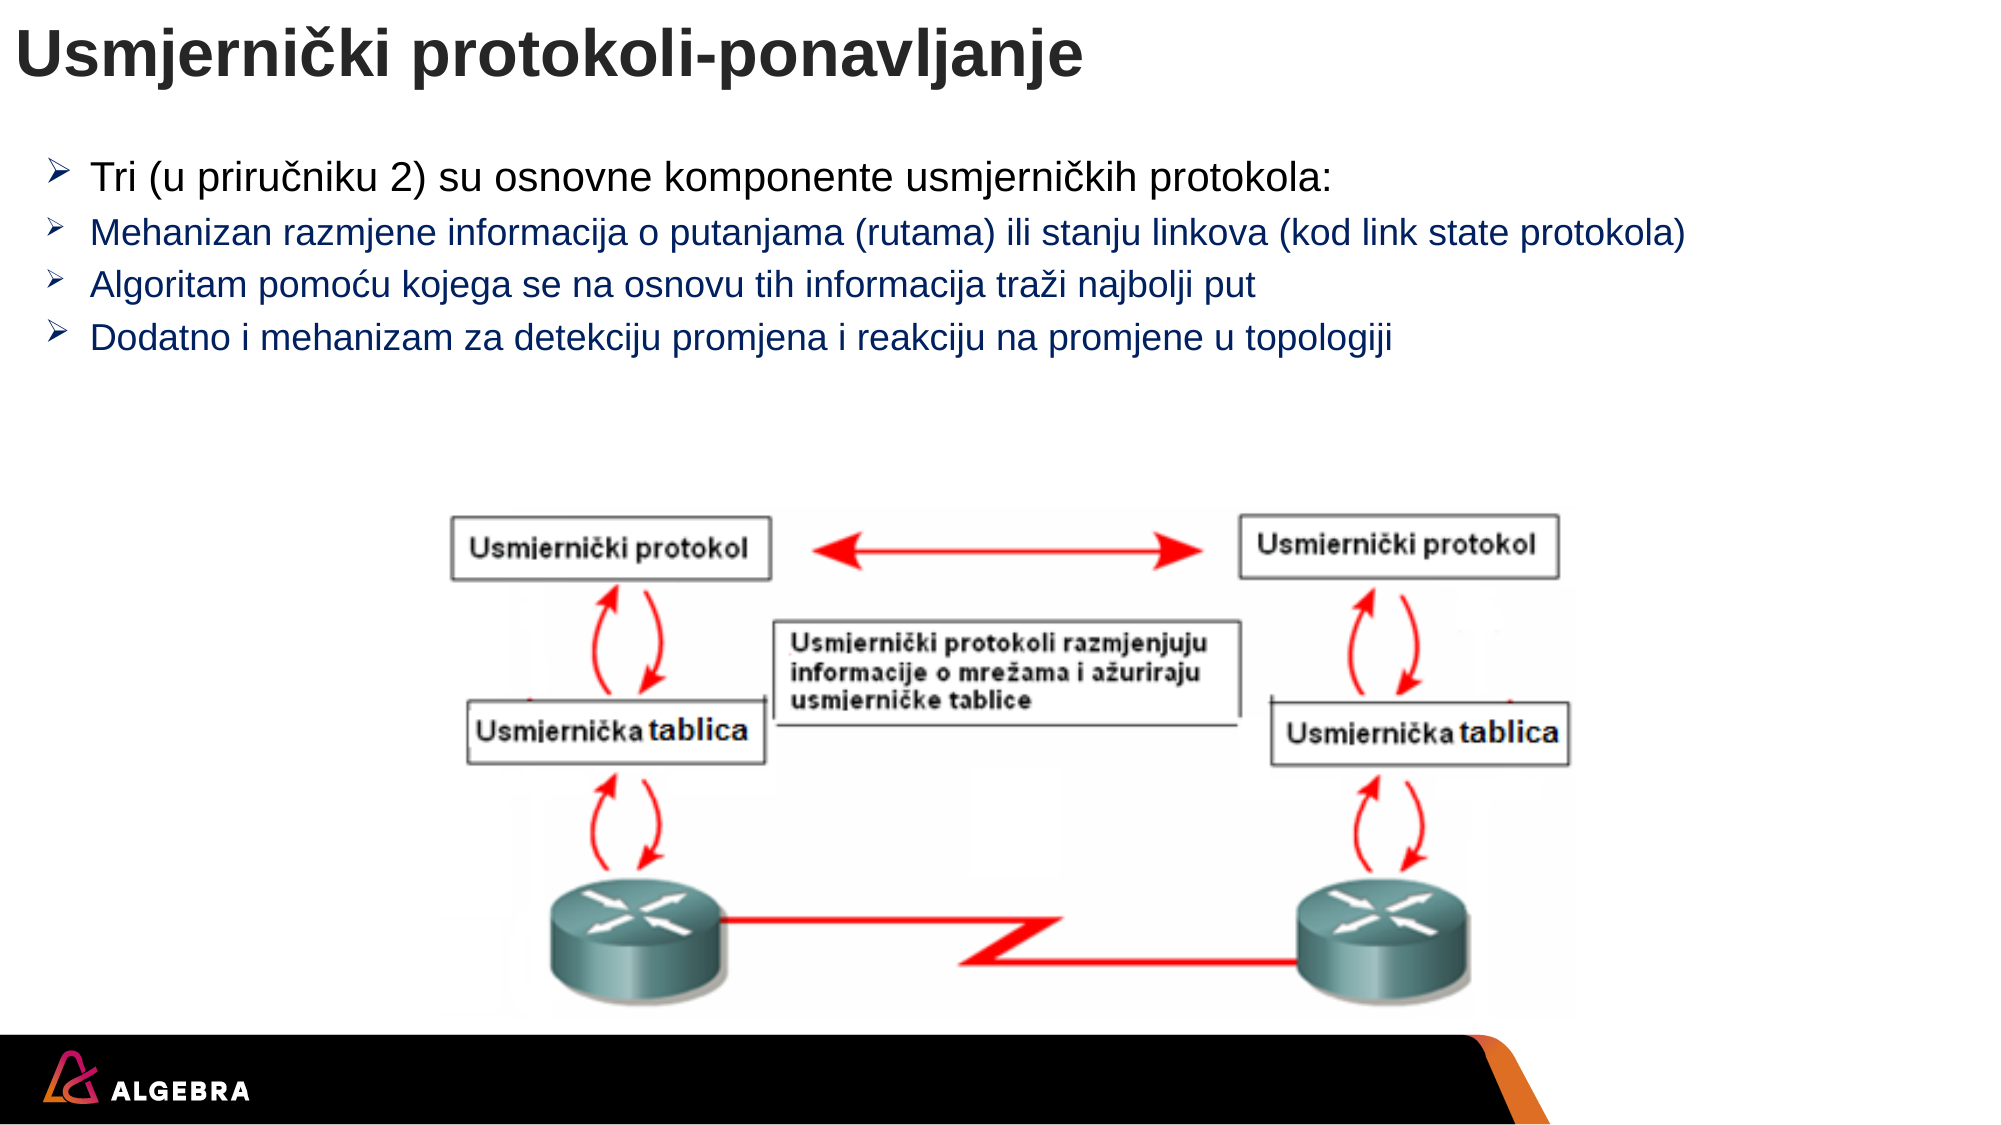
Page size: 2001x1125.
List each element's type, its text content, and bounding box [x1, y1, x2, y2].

picture [438, 505, 1584, 1018]
title Usmjernički protokoli-ponavljanje [0, 1, 1304, 108]
picture [0, 1034, 1733, 1125]
text_box Tri (u priručniku 2) su osnovne komponente usmjerničkih protokola: Mehanizan razmjene informacija o putanjama (rutama) ili stanju linkova (kod link state protokola) Algoritam pomoću kojega se na osnovu tih informacija traži najbolji put Dodatno i mehanizam za detekciju promjena i reakciju na promjene u topologiji [30, 142, 1946, 831]
